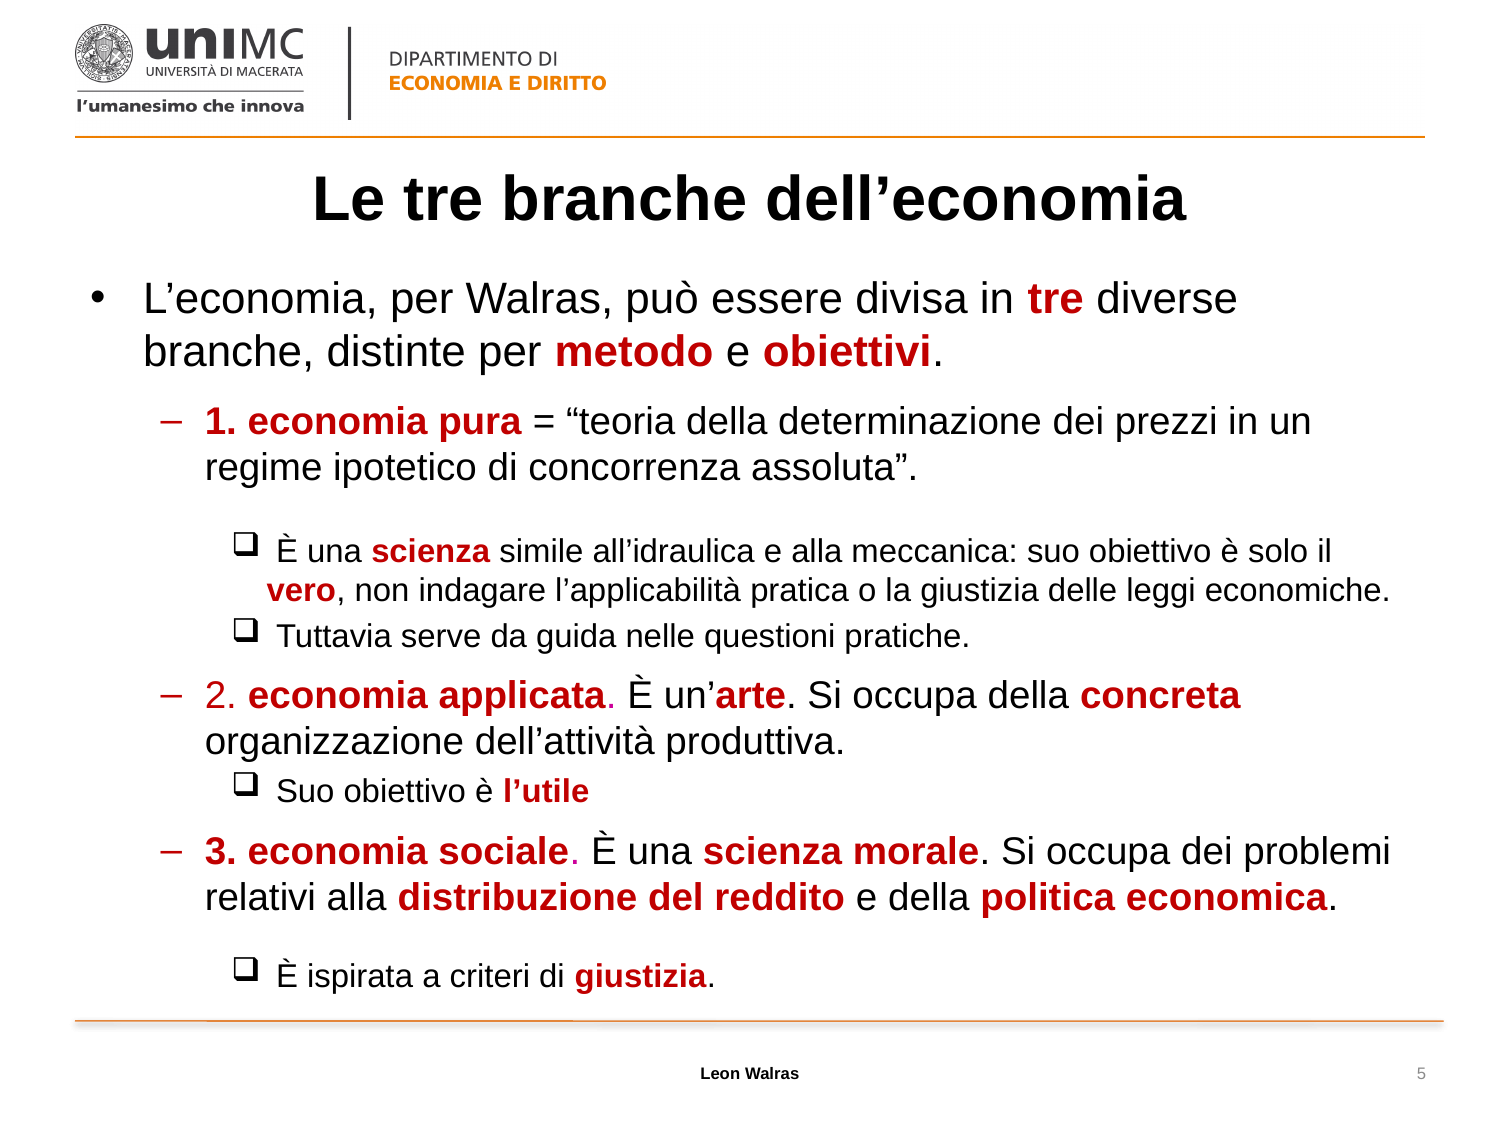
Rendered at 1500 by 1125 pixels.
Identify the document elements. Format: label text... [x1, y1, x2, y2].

list L’economia, per Walras, può essere divisa in tre diverse branche, distinte per metodo e obiettivi. 1. economia pura = “teoria della determinazione dei prezzi in un regime ipotetico di concorrenza assoluta”. È una scienza simile all’idraulica e alla meccanica: suo obiettivo è solo il vero, non indagare l’applicabilità pratica o la giustizia delle leggi economiche. Tuttavia serve da guida nelle questioni pratiche. 2. economia applicata. È un’arte. Si occupa della concreta organizzazione dell’attività produttiva. Suo obiettivo è l’utile 3. economia sociale. È una scienza morale. Si occupa dei problemi relativi alla distribuzione del reddito e della politica economica. È ispirata a criteri di giustizia. [75, 262, 1425, 1005]
slide_number 5 [1091, 1042, 1442, 1103]
footer Leon Walras [512, 1042, 988, 1103]
title Le tre branche dell’economia [75, 149, 1425, 241]
picture [75, 24, 1425, 138]
